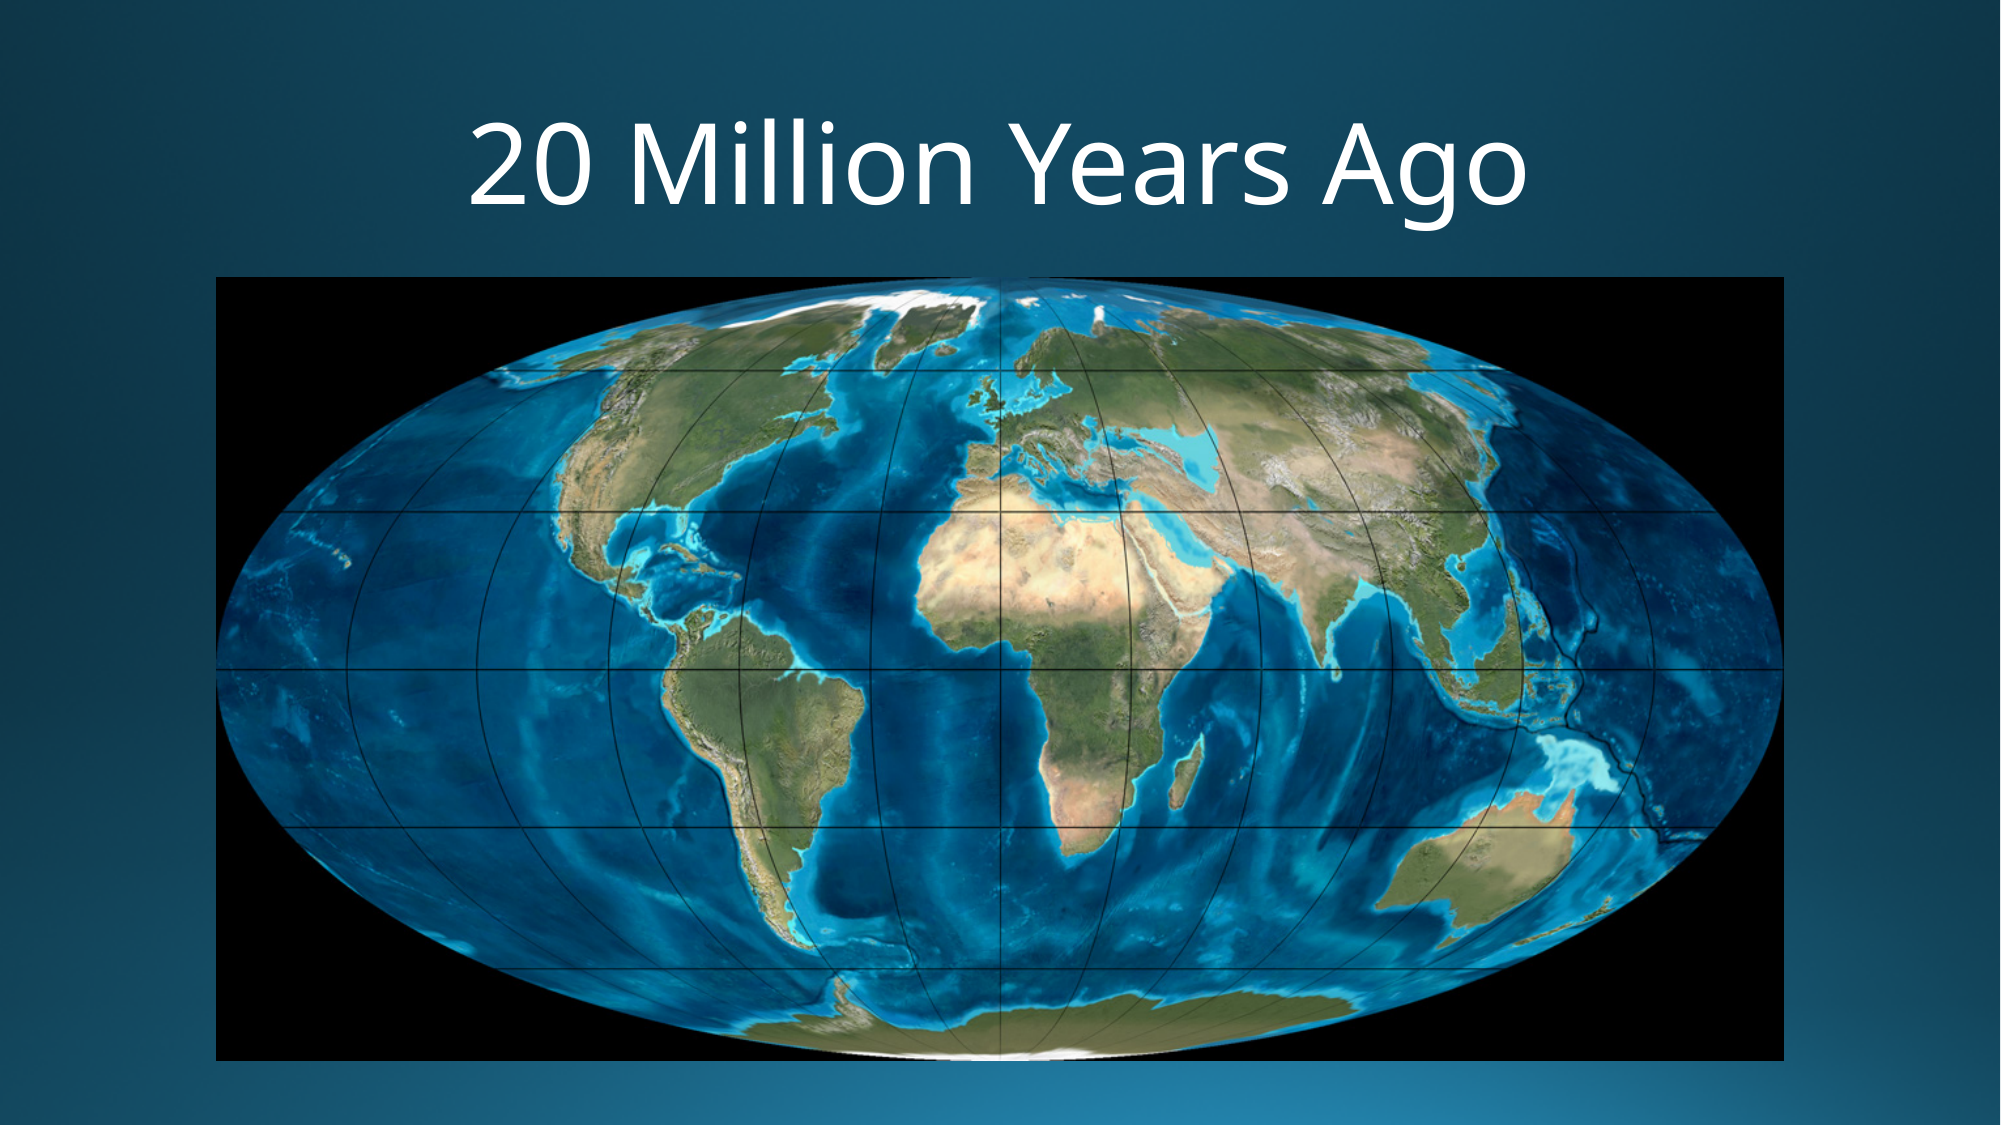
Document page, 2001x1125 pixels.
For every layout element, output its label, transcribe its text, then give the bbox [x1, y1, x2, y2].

title 20 Million Years Ago [137, 59, 1863, 278]
picture [0, 0, 2001, 1125]
